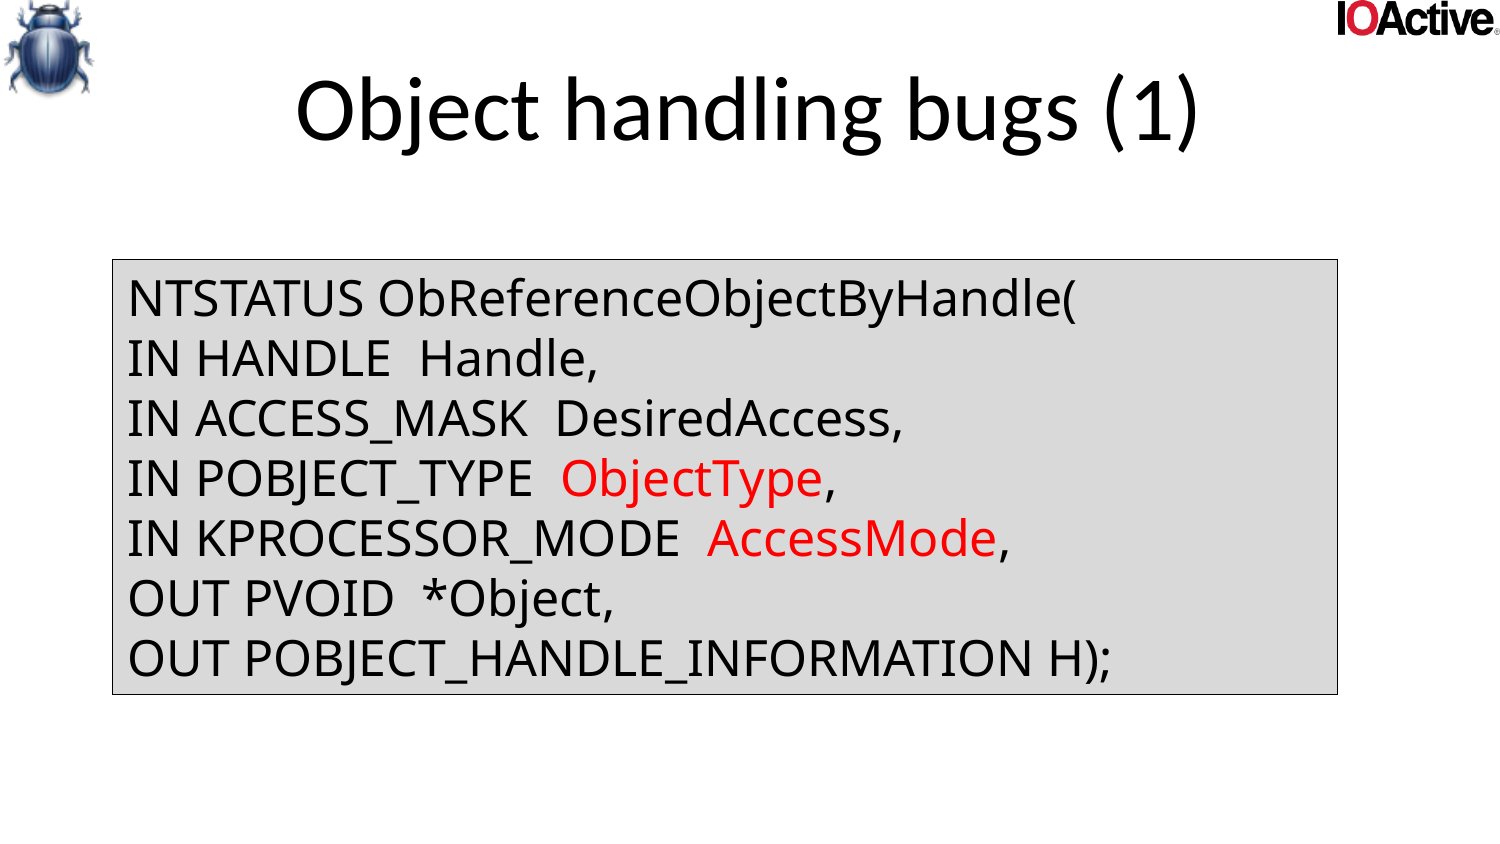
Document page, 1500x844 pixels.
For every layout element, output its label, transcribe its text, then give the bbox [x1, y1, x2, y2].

text_box NTSTATUS ObReferenceObjectByHandle( IN HANDLE Handle, IN ACCESS_MASK DesiredAccess, IN POBJECT_TYPE ObjectType, IN KPROCESSOR_MODE AccessMode, OUT PVOID *Object, OUT POBJECT_HANDLE_INFORMATION H); [112, 259, 1338, 695]
picture [0, 0, 101, 101]
picture [1337, 0, 1500, 36]
title Object handling bugs (1) [75, 33, 1425, 175]
